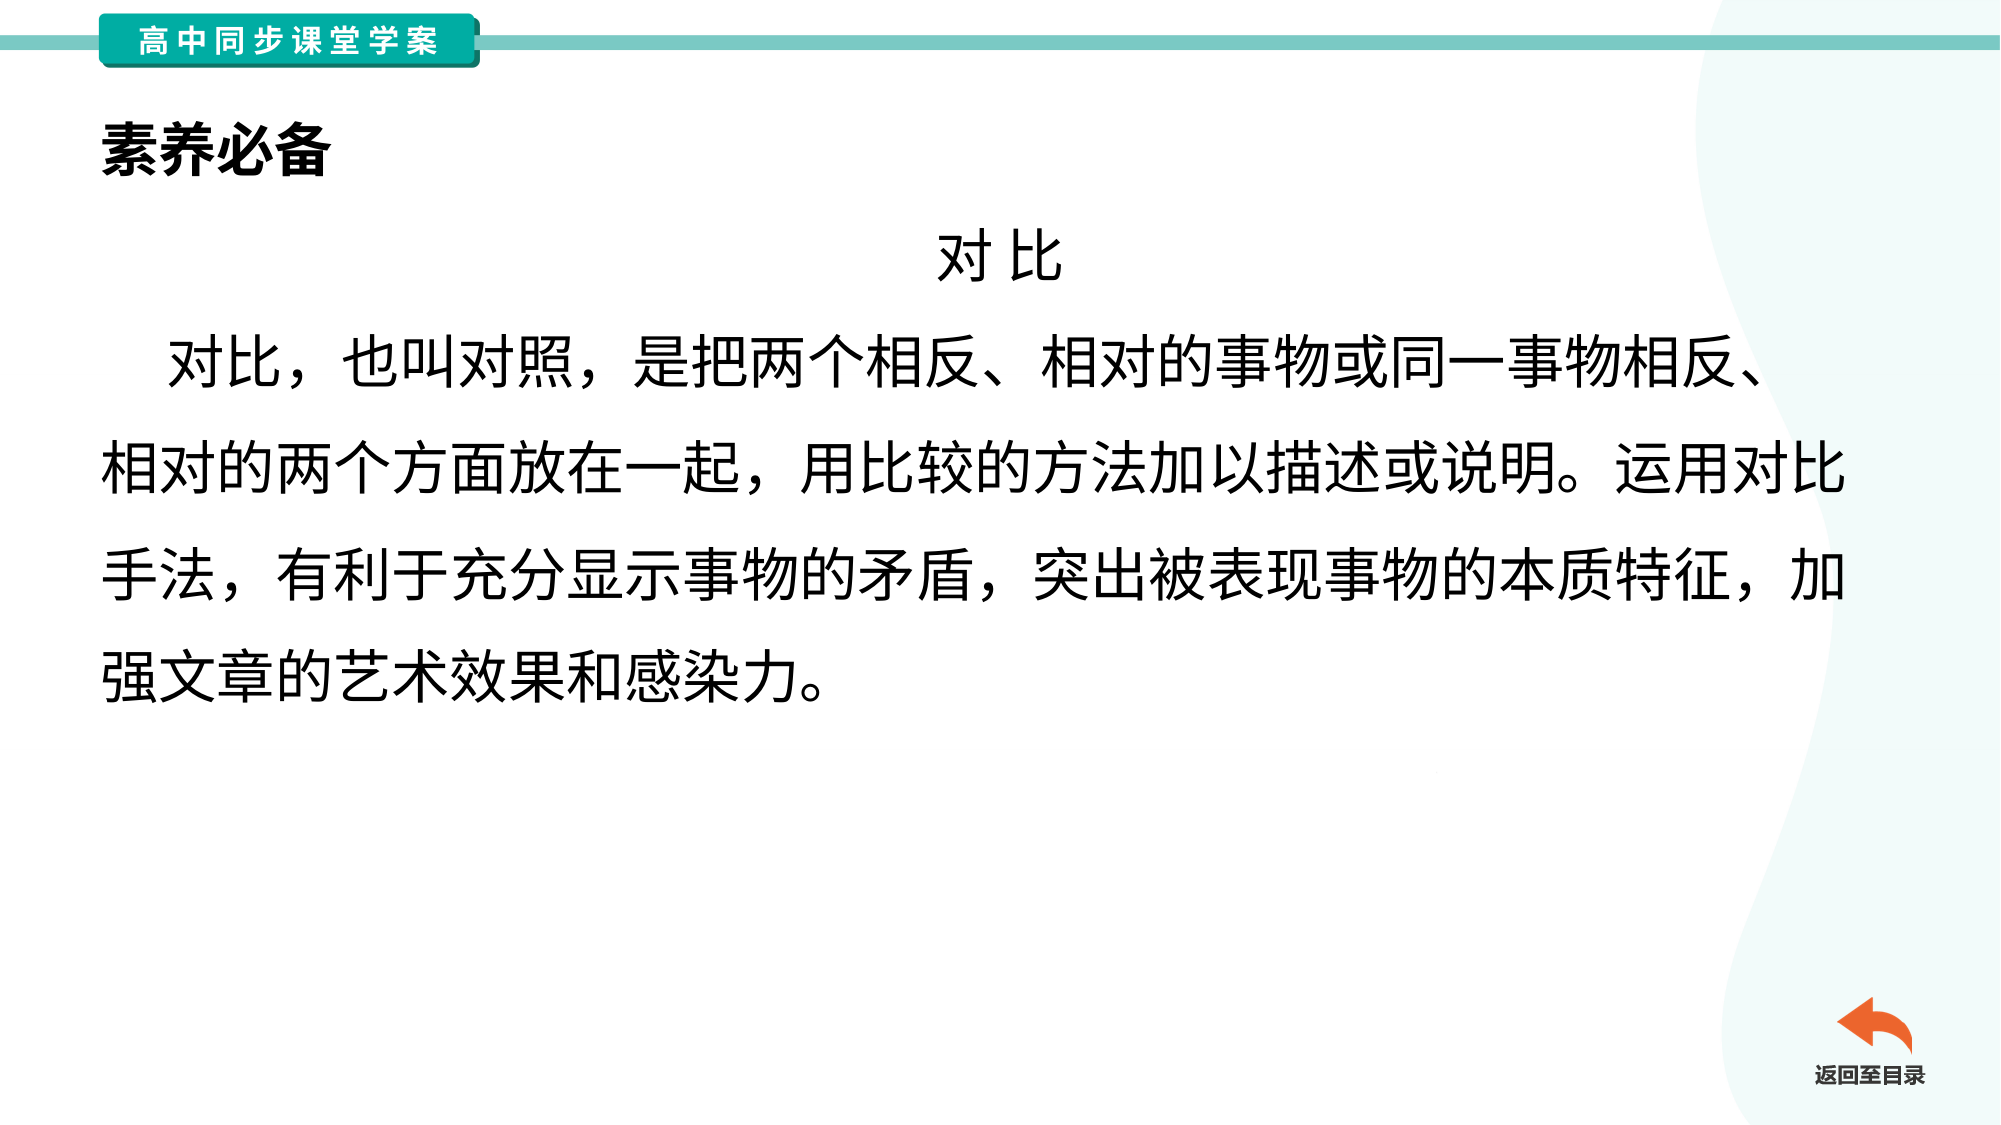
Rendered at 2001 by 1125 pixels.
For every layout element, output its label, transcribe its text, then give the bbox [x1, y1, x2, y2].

text_box 素养必备 对 比 对比，也叫对照，是把两个相反、相对的事物或同一事物相反、 相对的两个方面放在一起，用比较的方法加以描述或说明。运用对比 手法，有利于充分显示事物的矛盾，突出被表现事物的本质特征，加 强文章的艺术效果和感染力。 [100, 76, 1899, 699]
picture [0, 0, 2000, 1125]
